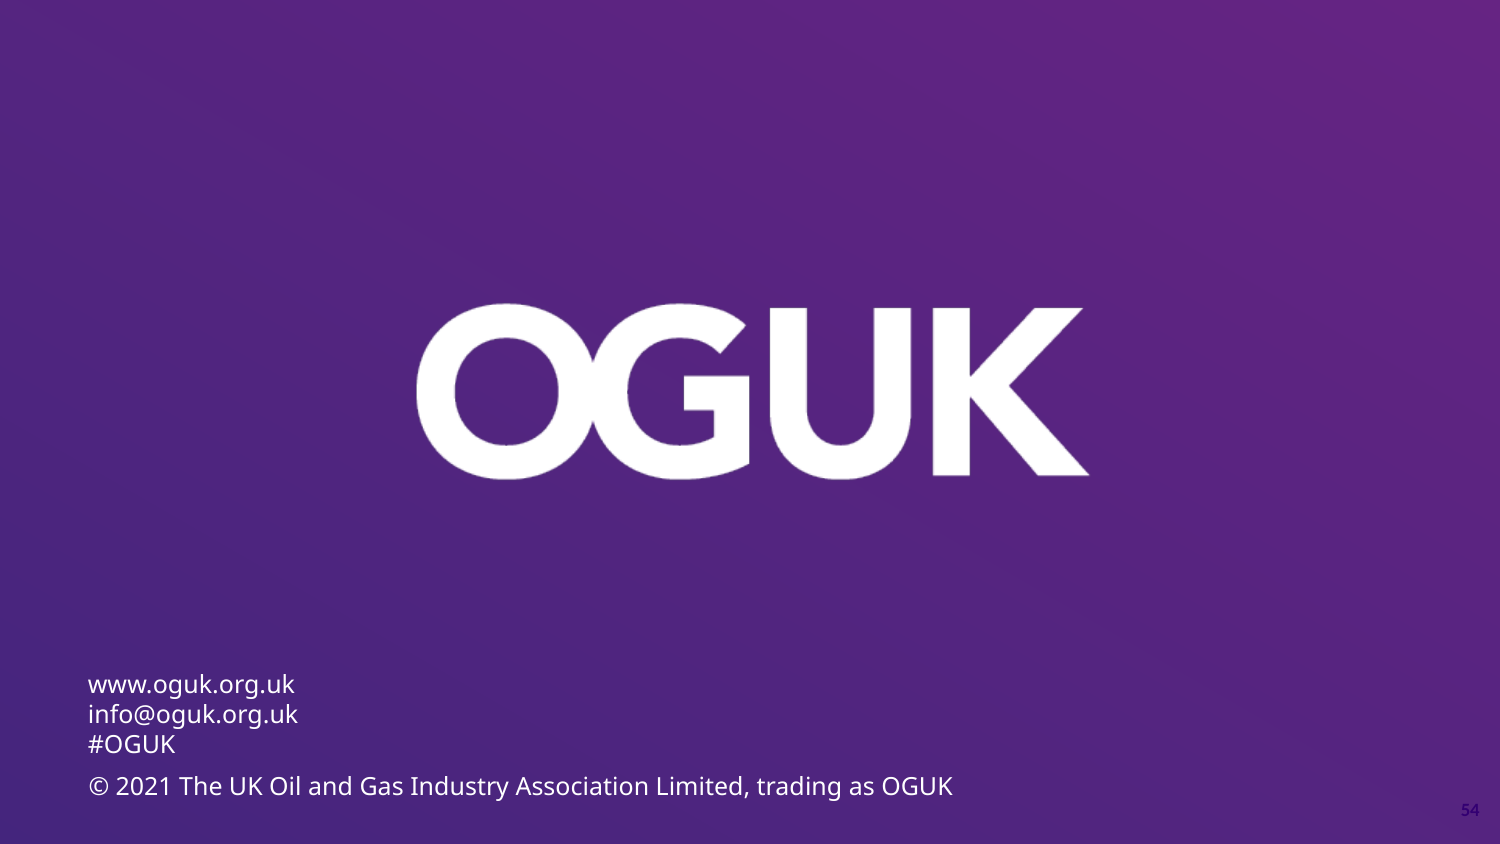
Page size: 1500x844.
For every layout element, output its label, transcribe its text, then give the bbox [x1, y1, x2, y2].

slide_number 54 [1440, 800, 1500, 818]
picture [85, 0, 1402, 624]
